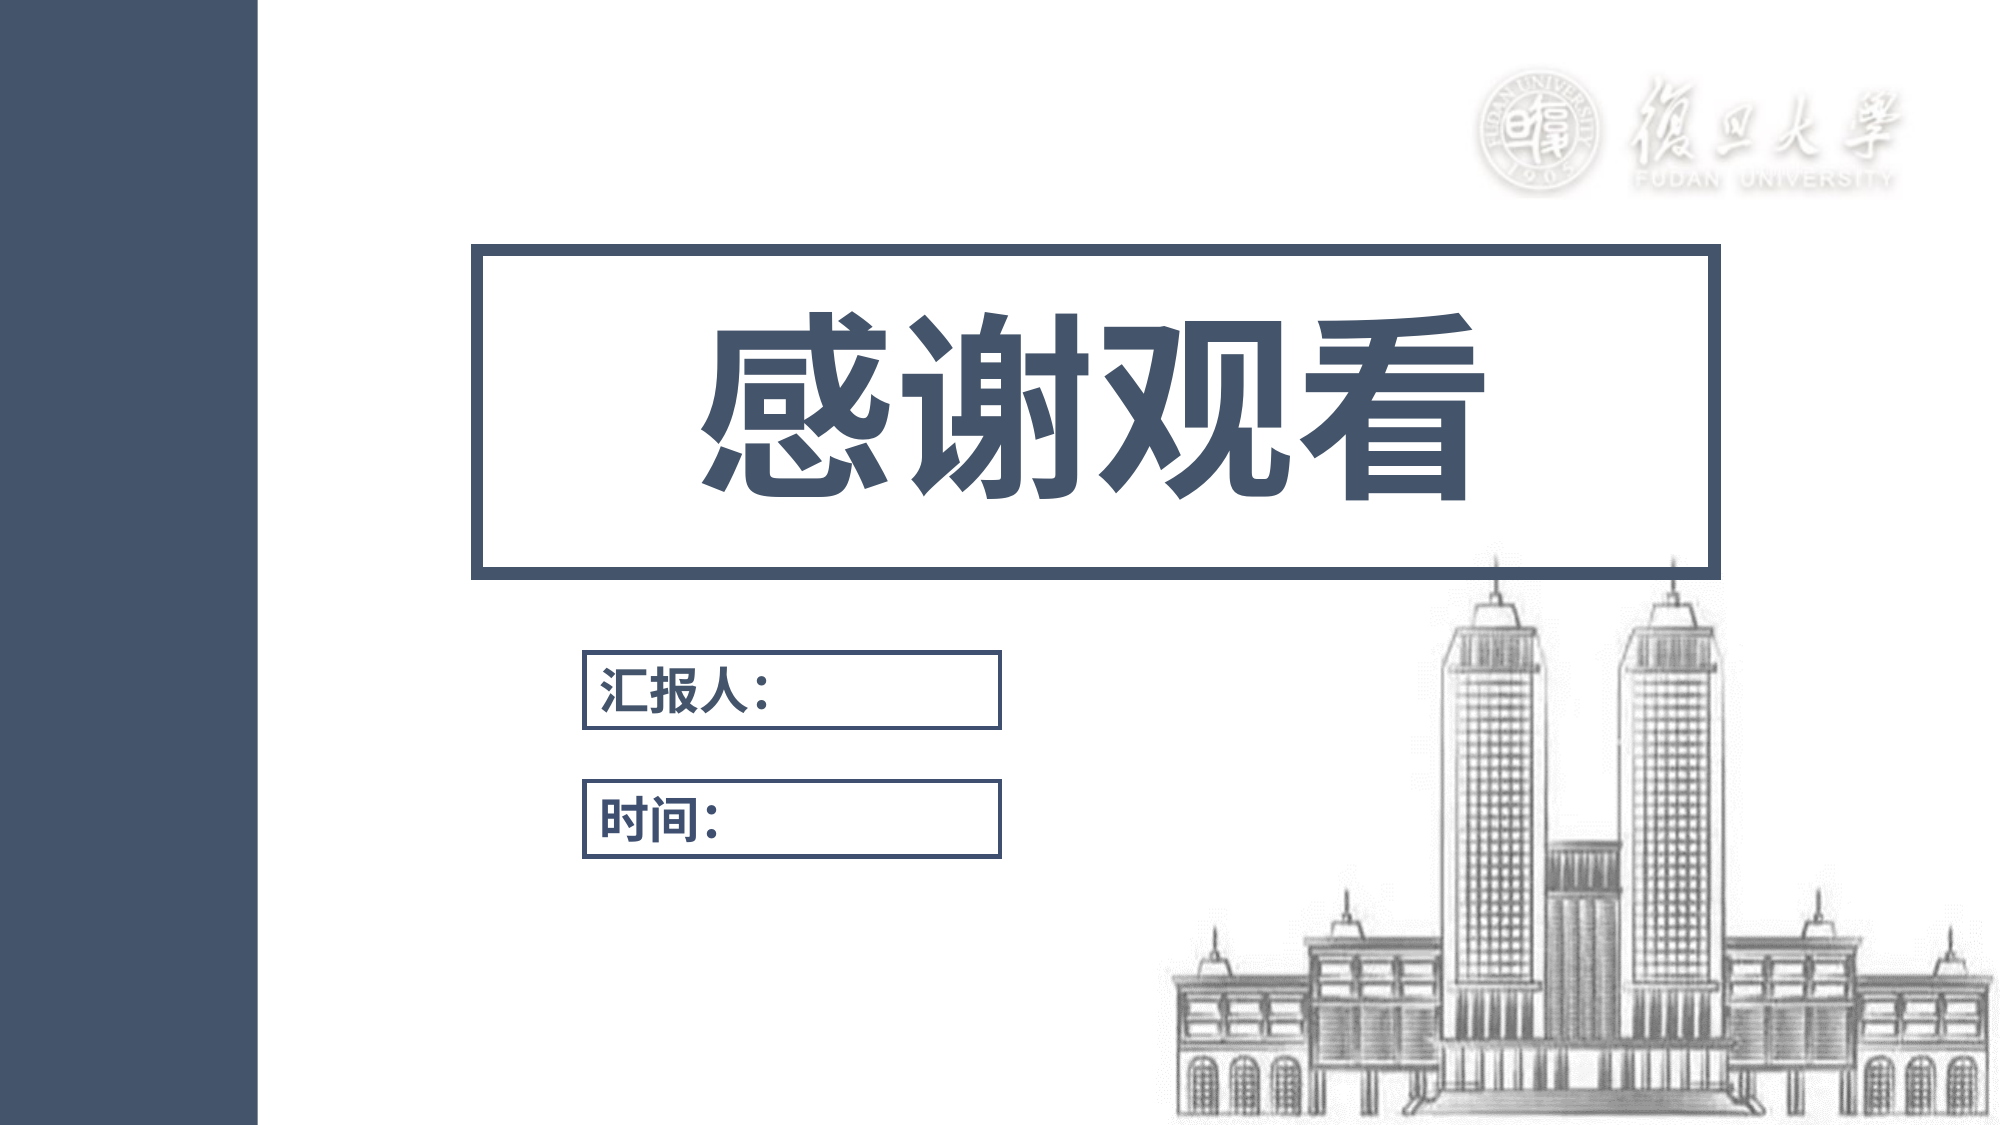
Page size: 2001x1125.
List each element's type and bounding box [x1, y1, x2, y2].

text_box [0, 0, 259, 1125]
picture [1448, 56, 1936, 222]
text_box [583, 651, 1001, 729]
text_box [476, 249, 1716, 574]
picture [1154, 497, 2000, 1125]
text_box [583, 780, 1001, 858]
